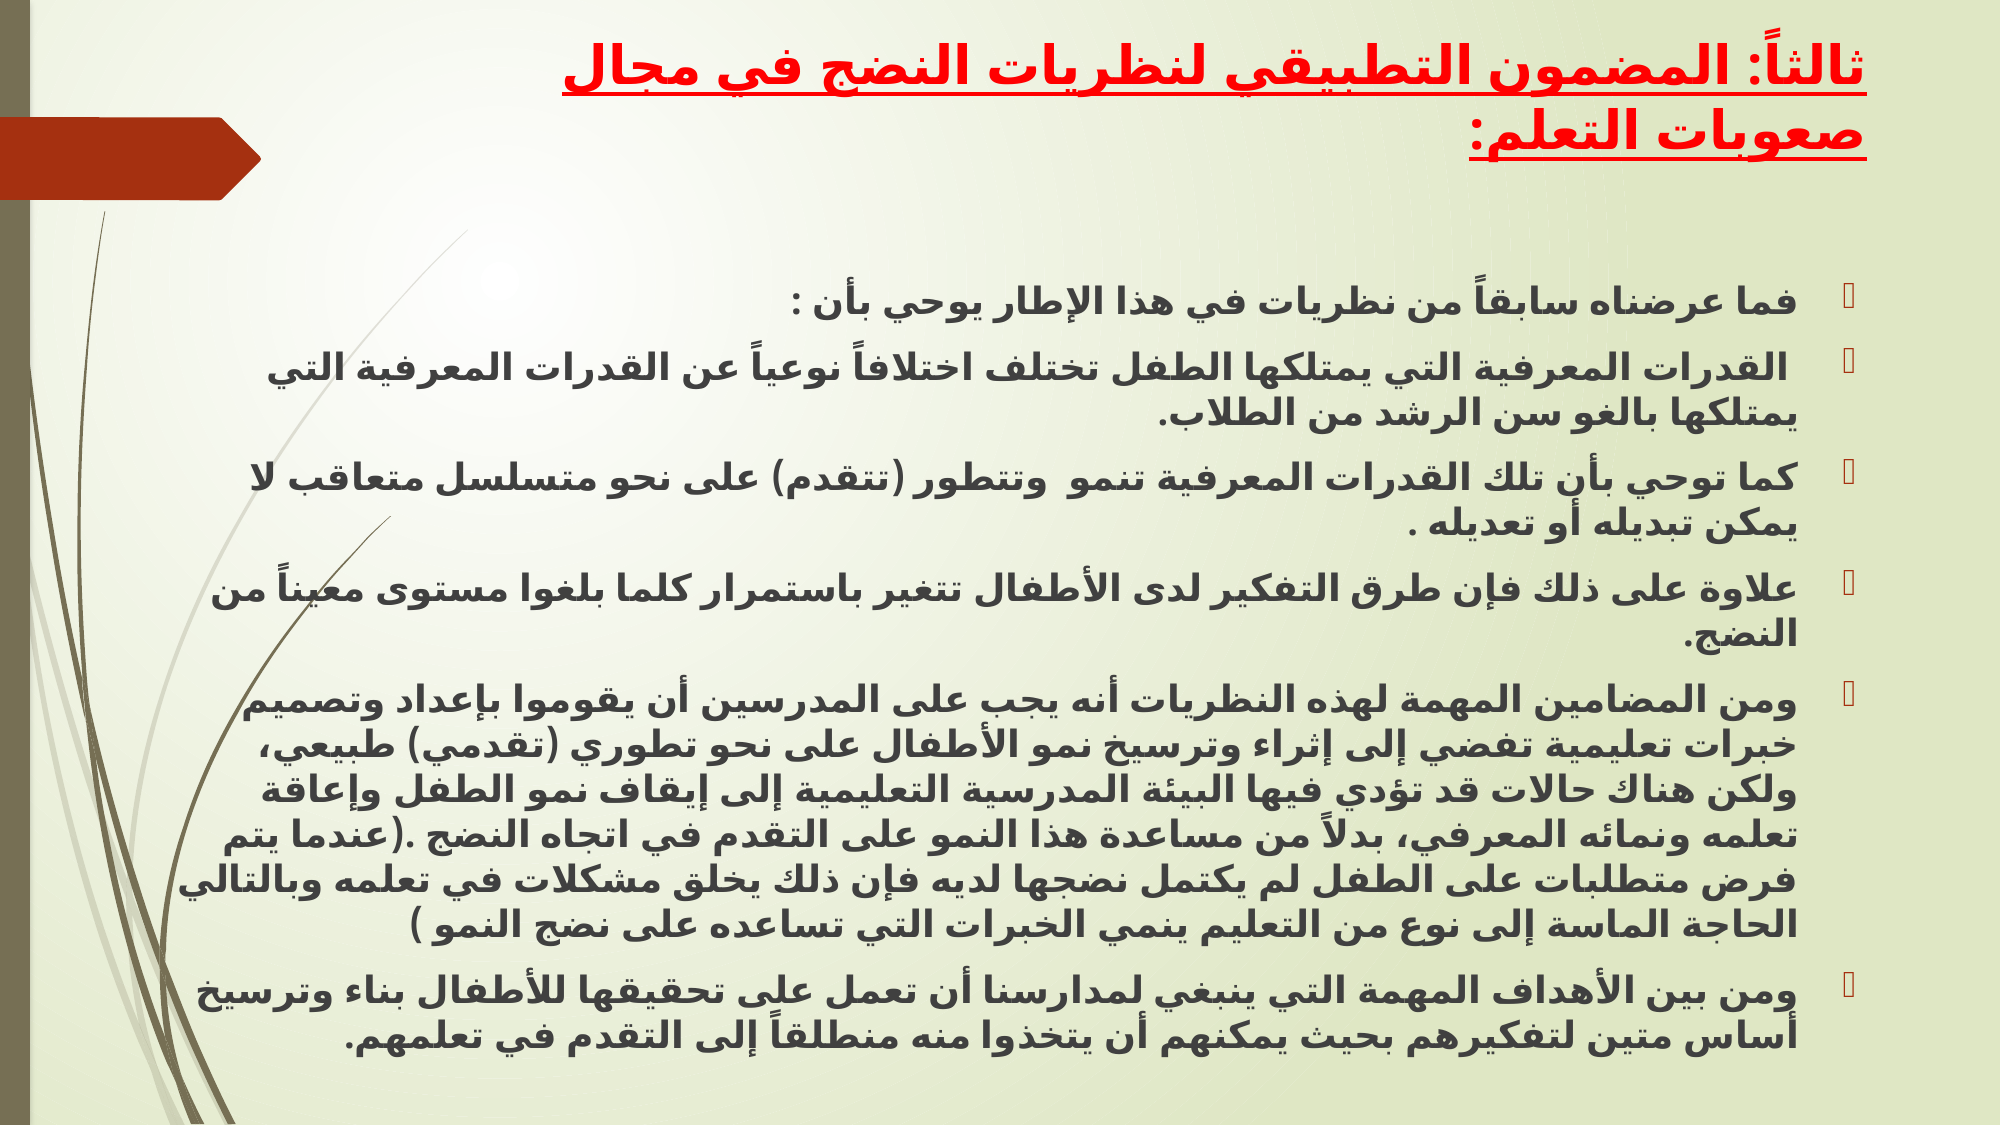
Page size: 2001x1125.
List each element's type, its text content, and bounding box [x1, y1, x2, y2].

list فما عرضناه سابقاً من نظريات في هذا الإطار يوحي بأن : القدرات المعرفية التي يمتلكها الطفل تختلف اختلافاً نوعياً عن القدرات المعرفية التي يمتلكها بالغو سن الرشد من الطلاب. كما توحي بأن تلك القدرات المعرفية تنمو وتتطور (تتقدم) على نحو متسلسل متعاقب لا يمكن تبديله أو تعديله . علاوة على ذلك فإن طرق التفكير لدى الأطفال تتغير باستمرار كلما بلغوا مستوى معيناً من النضج. ومن المضامين المهمة لهذه النظريات أنه يجب على المدرسين أن يقوموا بإعداد وتصميم خبرات تعليمية تفضي إلى إثراء وترسيخ نمو الأطفال على نحو تطوري (تقدمي) طبيعي، ولكن هناك حالات قد تؤدي فيها البيئة المدرسية التعليمية إلى إيقاف نمو الطفل وإعاقة تعلمه ونمائه المعرفي، بدلاً من مساعدة هذا النمو على التقدم في اتجاه النضج .(عندما يتم فرض متطلبات على الطفل لم يكتمل نضجها لديه فإن ذلك يخلق مشكلات في تعلمه وبالتالي الحاجة الماسة إلى نوع من التعليم ينمي الخبرات التي تساعده على نضج النمو ) ومن بين الأهداف المهمة التي ينبغي لمدارسنا أن تعمل على تحقيقها للأطفال بناء وترسيخ أساس متين لتفكيرهم بحيث يمكنهم أن يتخذوا منه منطلقاً إلى التقدم في تعلمهم. [155, 269, 1872, 1125]
title ثالثاً: المضمون التطبيقي لنظريات النضج في مجال صعوبات التعلم: [420, 23, 1882, 234]
